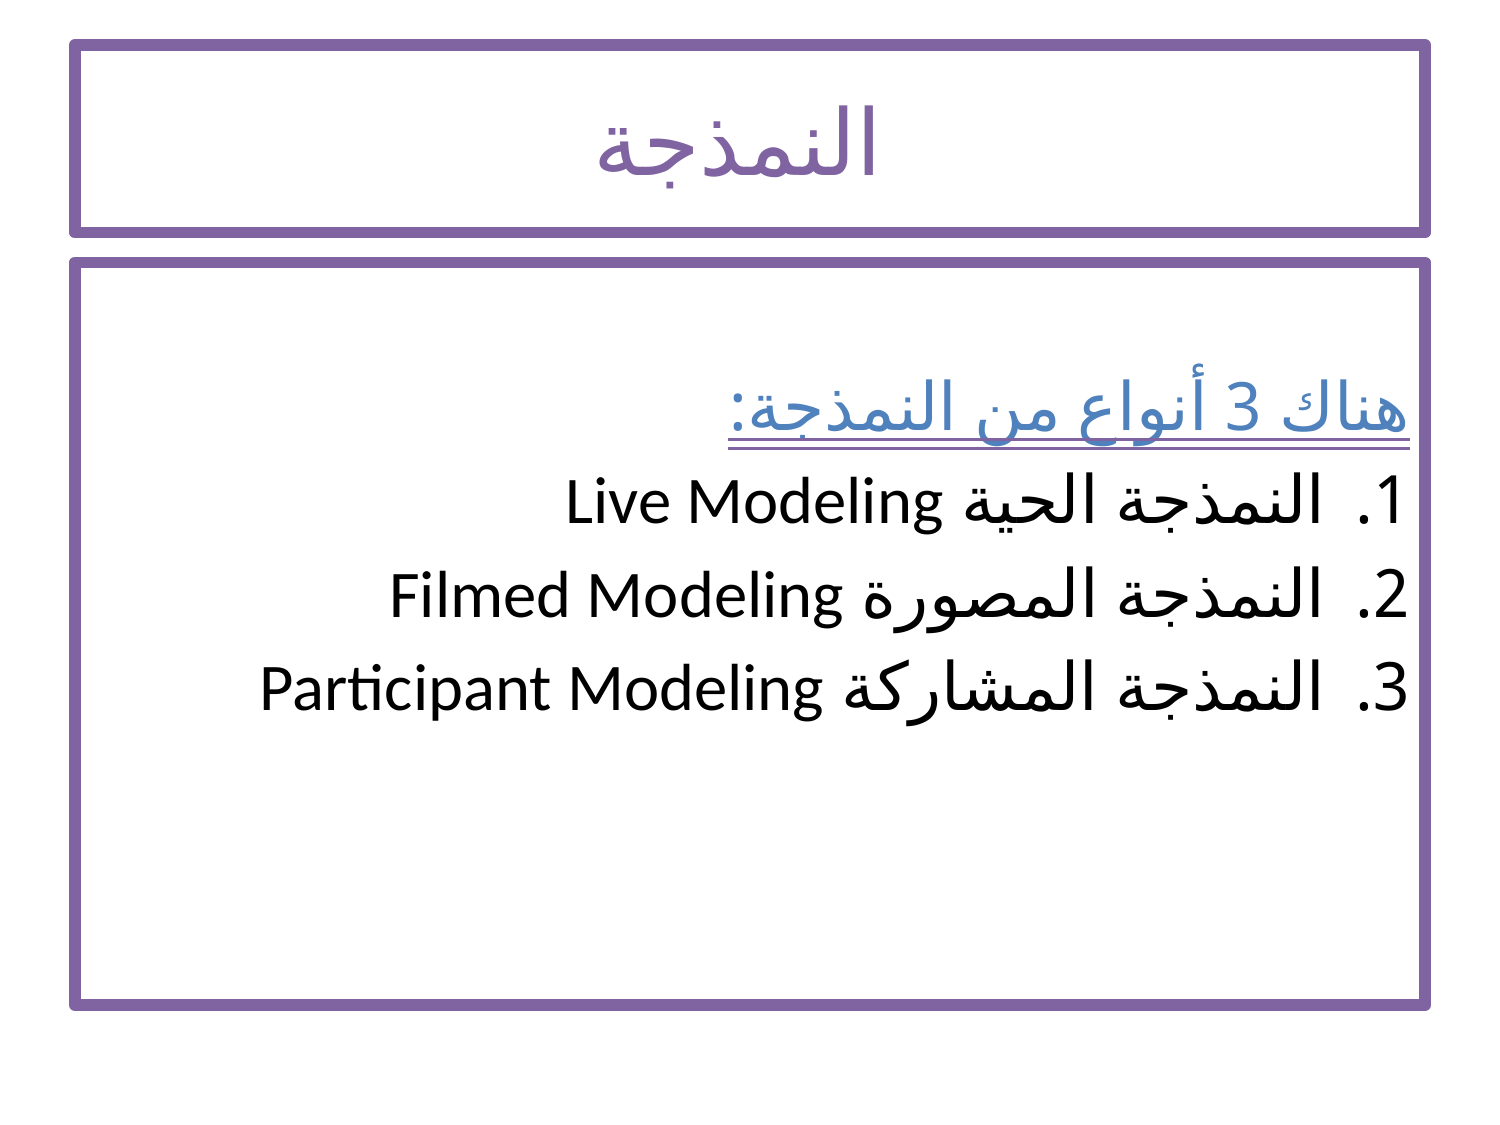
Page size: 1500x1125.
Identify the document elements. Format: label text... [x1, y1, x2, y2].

title النمذجة [75, 45, 1425, 233]
list هناك 3 أنواع من النمذجة: النمذجة الحية Live Modeling النمذجة المصورة Filmed Modeling النمذجة المشاركة Participant Modeling [75, 262, 1425, 1005]
